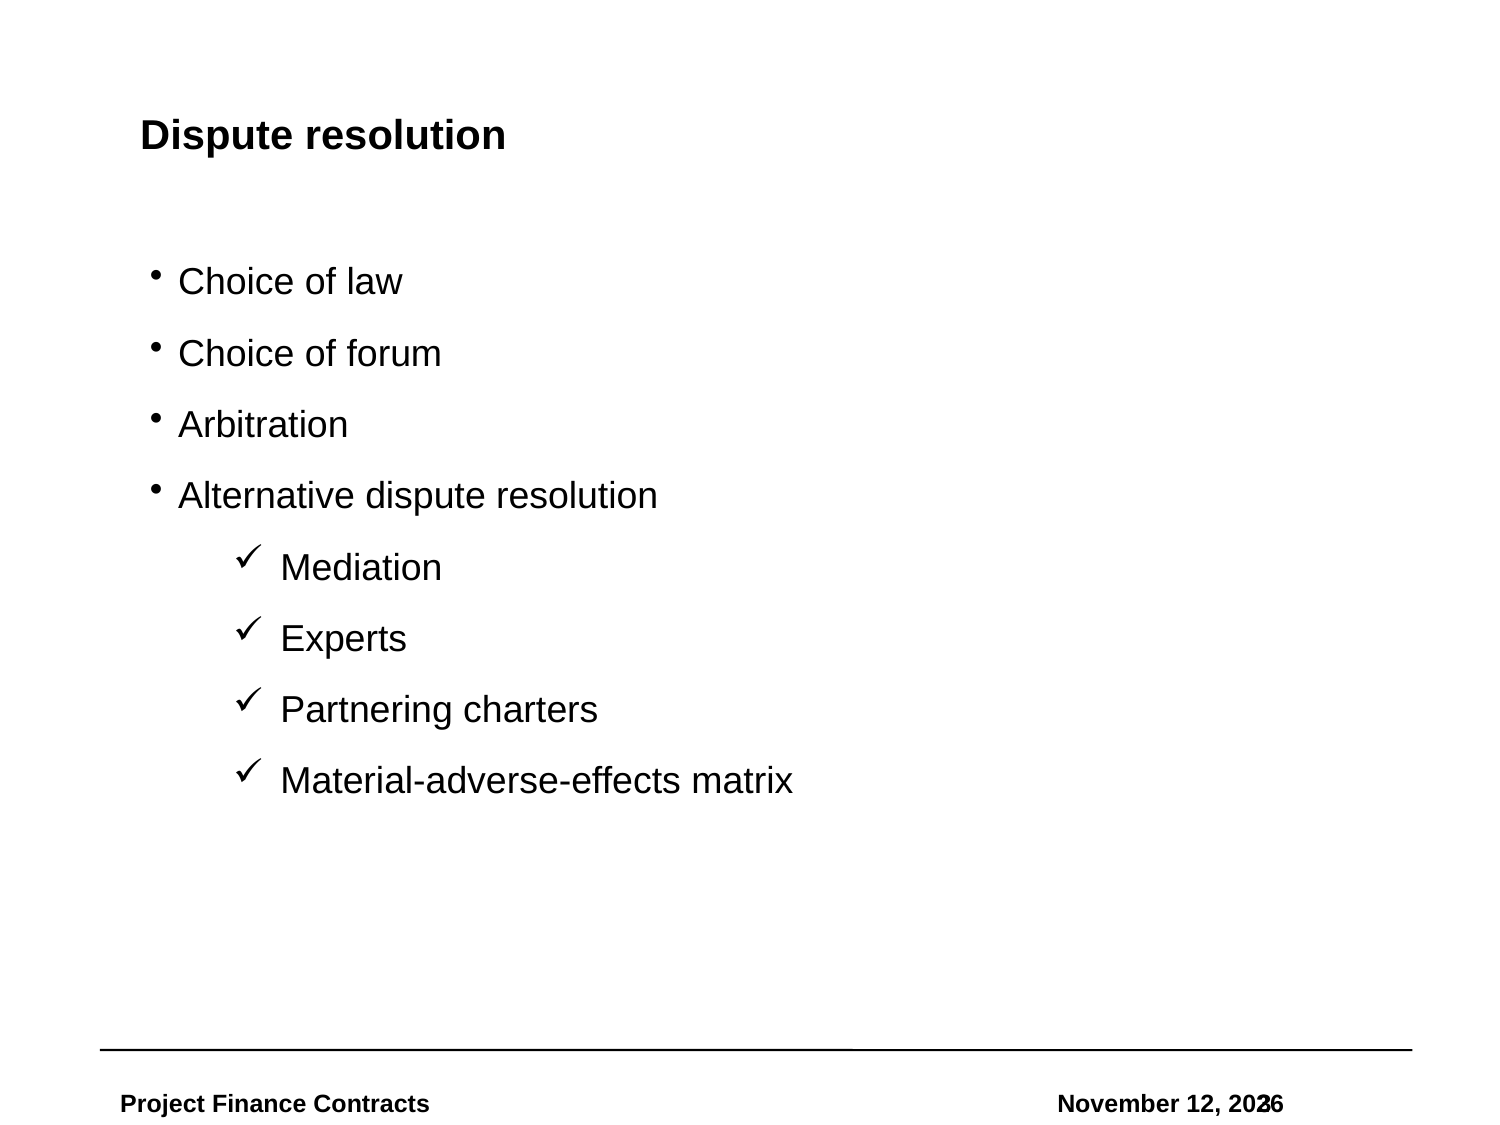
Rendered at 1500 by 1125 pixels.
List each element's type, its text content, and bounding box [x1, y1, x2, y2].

title Dispute resolution [124, 99, 1288, 226]
list Choice of law Choice of forum Arbitration Alternative dispute resolution Mediation Experts Partnering charters Material-adverse-effects matrix [124, 249, 1376, 1001]
